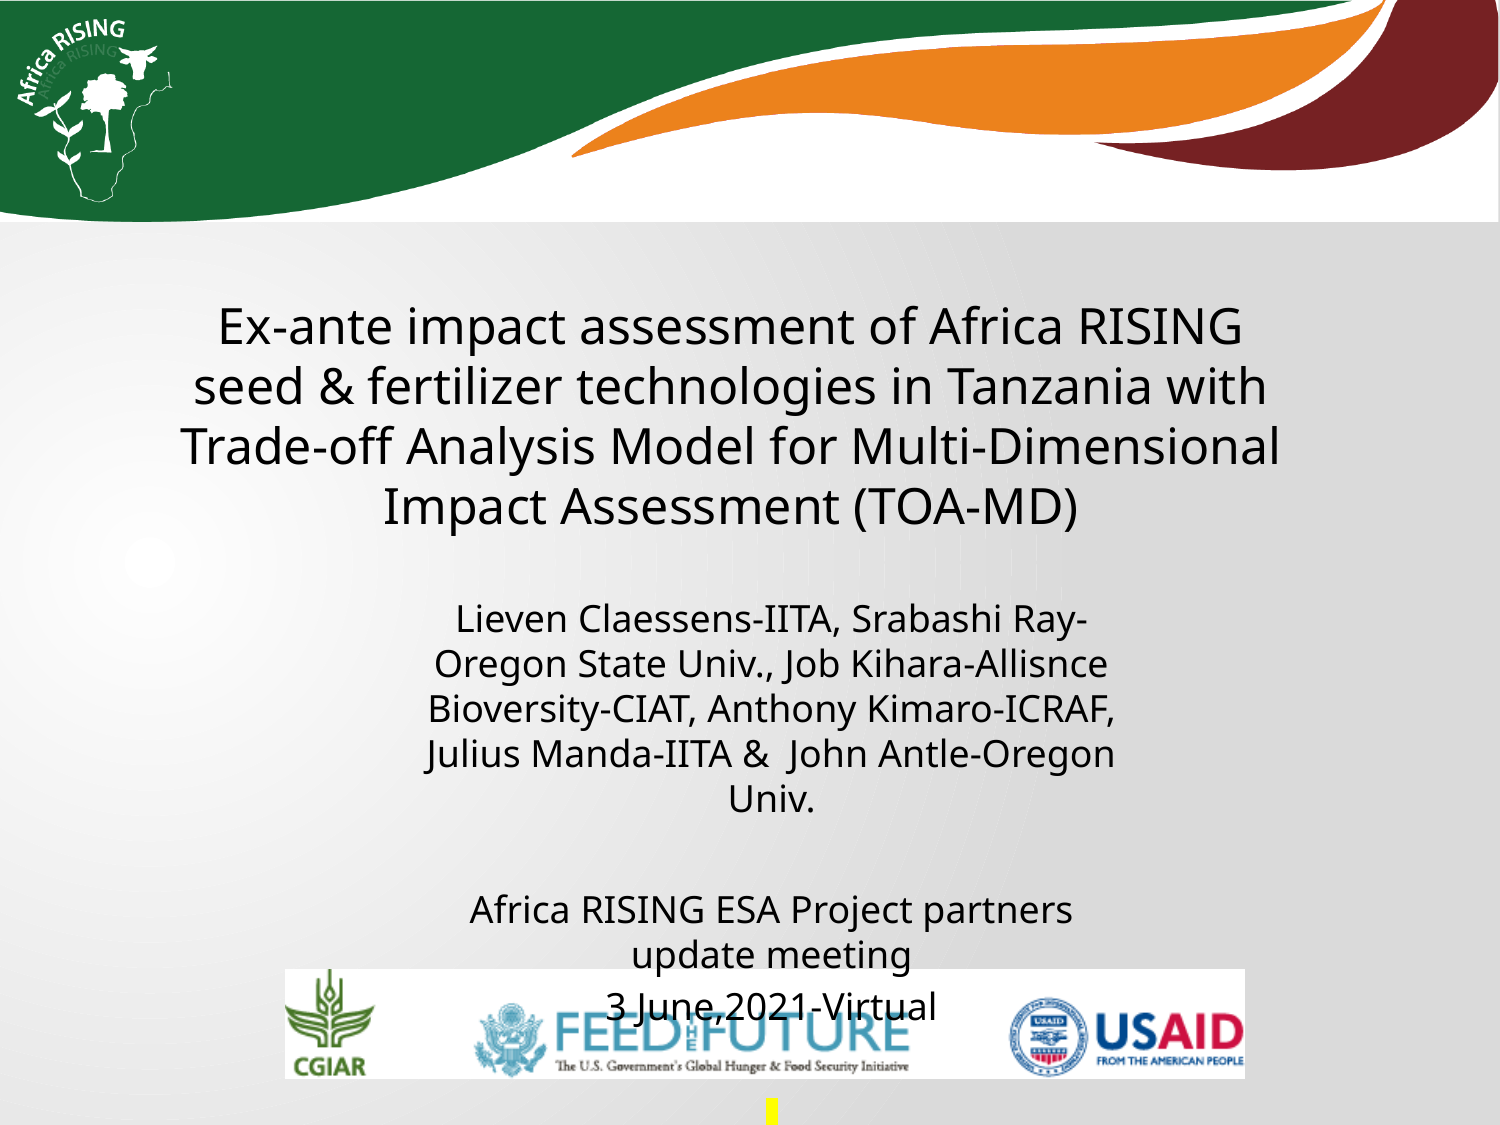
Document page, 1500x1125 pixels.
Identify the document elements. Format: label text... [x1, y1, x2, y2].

list Ex-ante impact assessment of Africa RISING seed & fertilizer technologies in Tanzania with Trade-off Analysis Model for Multi-Dimensional Impact Assessment (TOA-MD) [137, 287, 1307, 475]
list Lieven Claessens-IITA, Srabashi Ray-Oregon State Univ., Job Kihara-Allisnce Bioversity-CIAT, Anthony Kimaro-ICRAF, Julius Manda-IITA & John Antle-Oregon Univ. Africa RISING ESA Project partners update meeting 3 June,2021-Virtual [387, 587, 1138, 788]
picture [285, 969, 1245, 1079]
picture [0, 0, 1499, 222]
